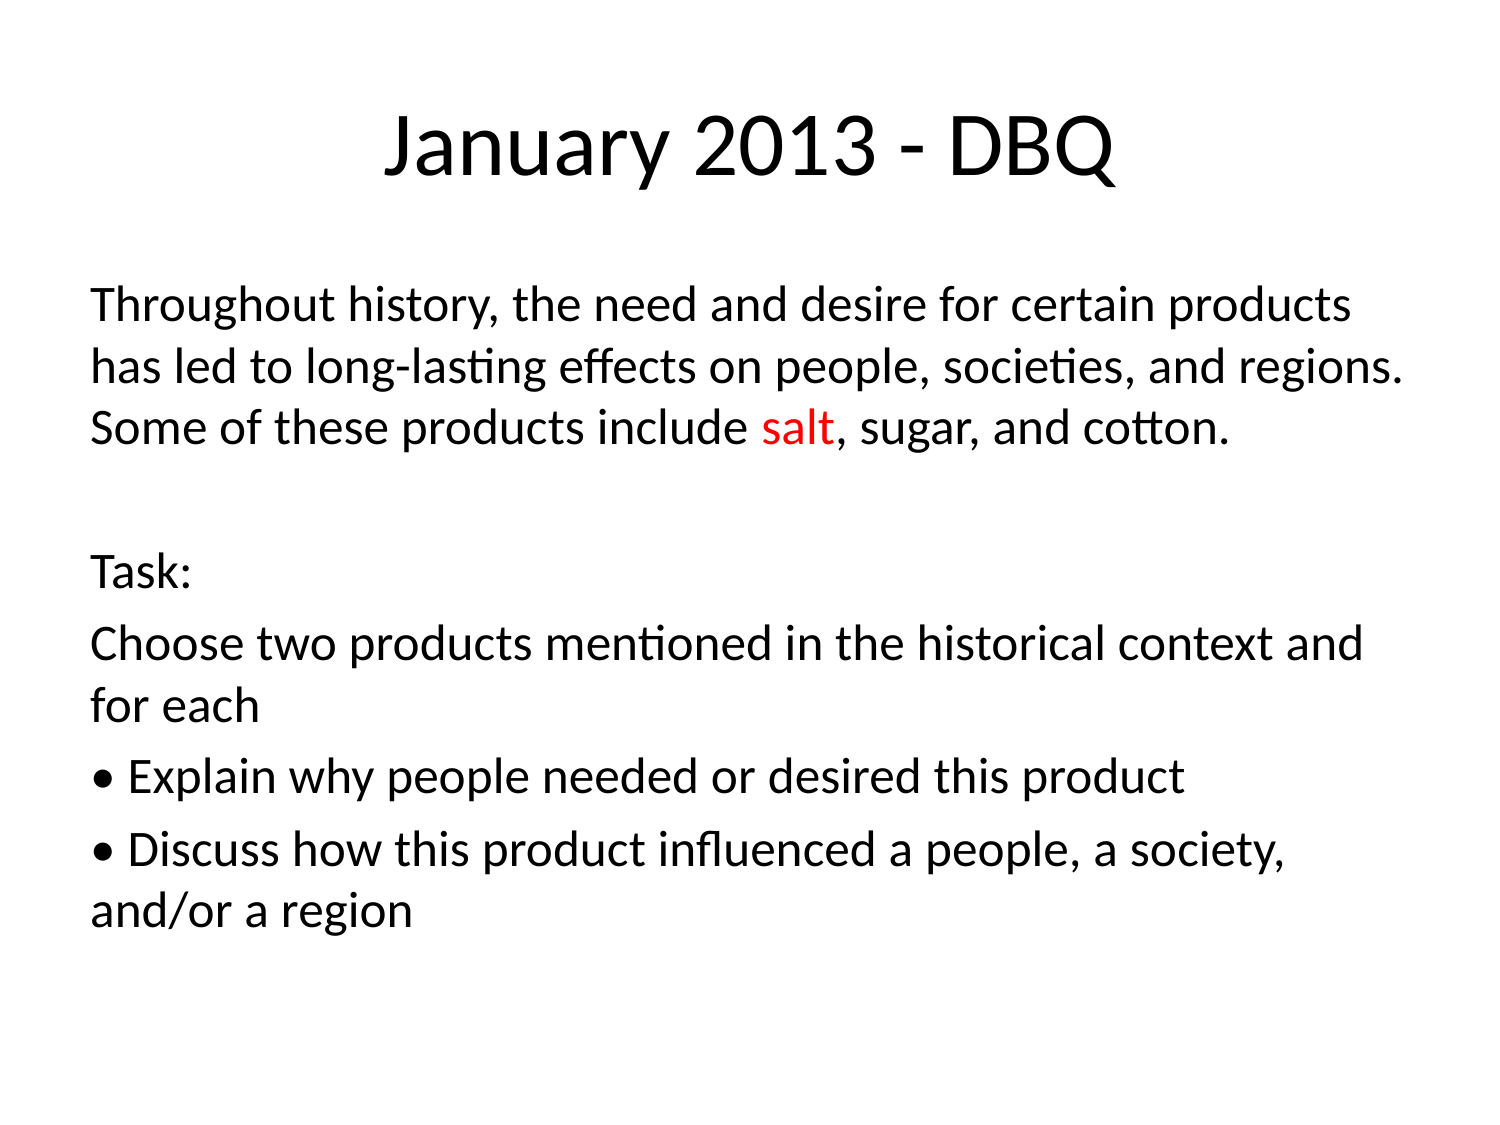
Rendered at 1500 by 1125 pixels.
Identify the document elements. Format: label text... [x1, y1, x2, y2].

title January 2013 - DBQ [75, 45, 1425, 233]
list Throughout history, the need and desire for certain products has led to long-lasting effects on people, societies, and regions. Some of these products include salt, sugar, and cotton. Task: Choose two products mentioned in the historical context and for each • Explain why people needed or desired this product • Discuss how this product influenced a people, a society, and/or a region [75, 262, 1425, 1005]
